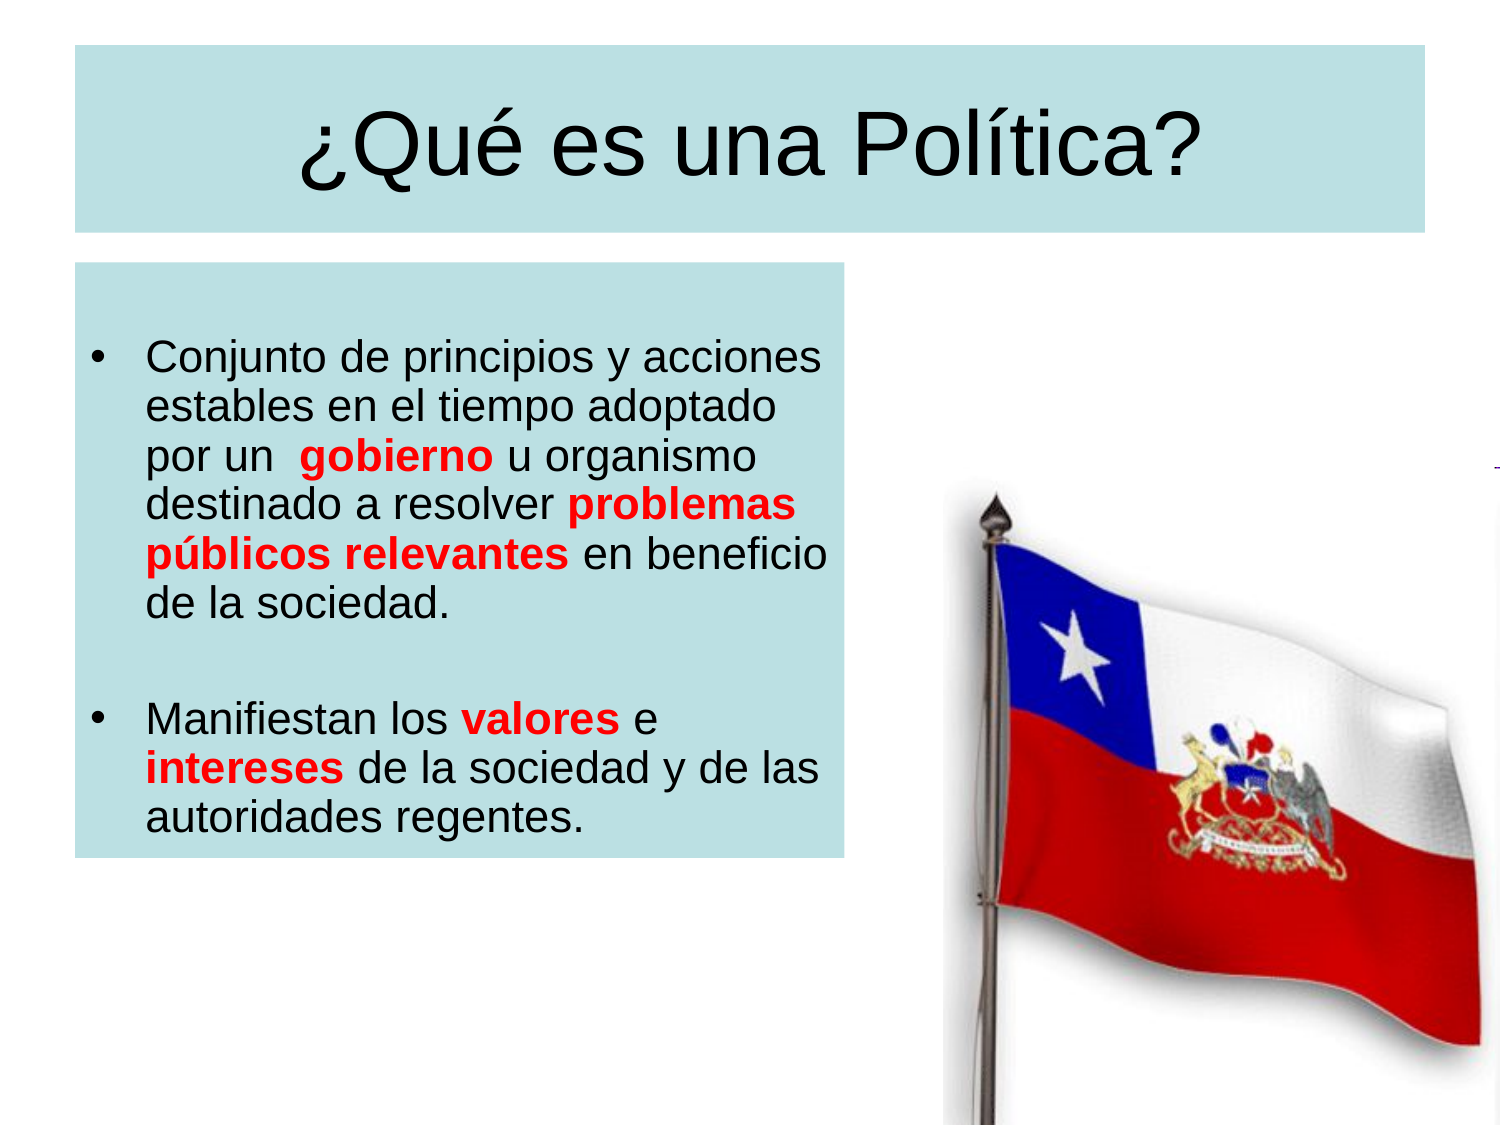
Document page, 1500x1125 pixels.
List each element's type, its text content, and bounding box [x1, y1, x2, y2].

list Conjunto de principios y acciones estables en el tiempo adoptado por un gobierno u organismo destinado a resolver problemas públicos relevantes en beneficio de la sociedad. Manifiestan los valores e intereses de la sociedad y de las autoridades regentes. [74, 262, 845, 859]
title ¿Qué es una Política? [74, 44, 1426, 233]
picture [943, 467, 1500, 1125]
